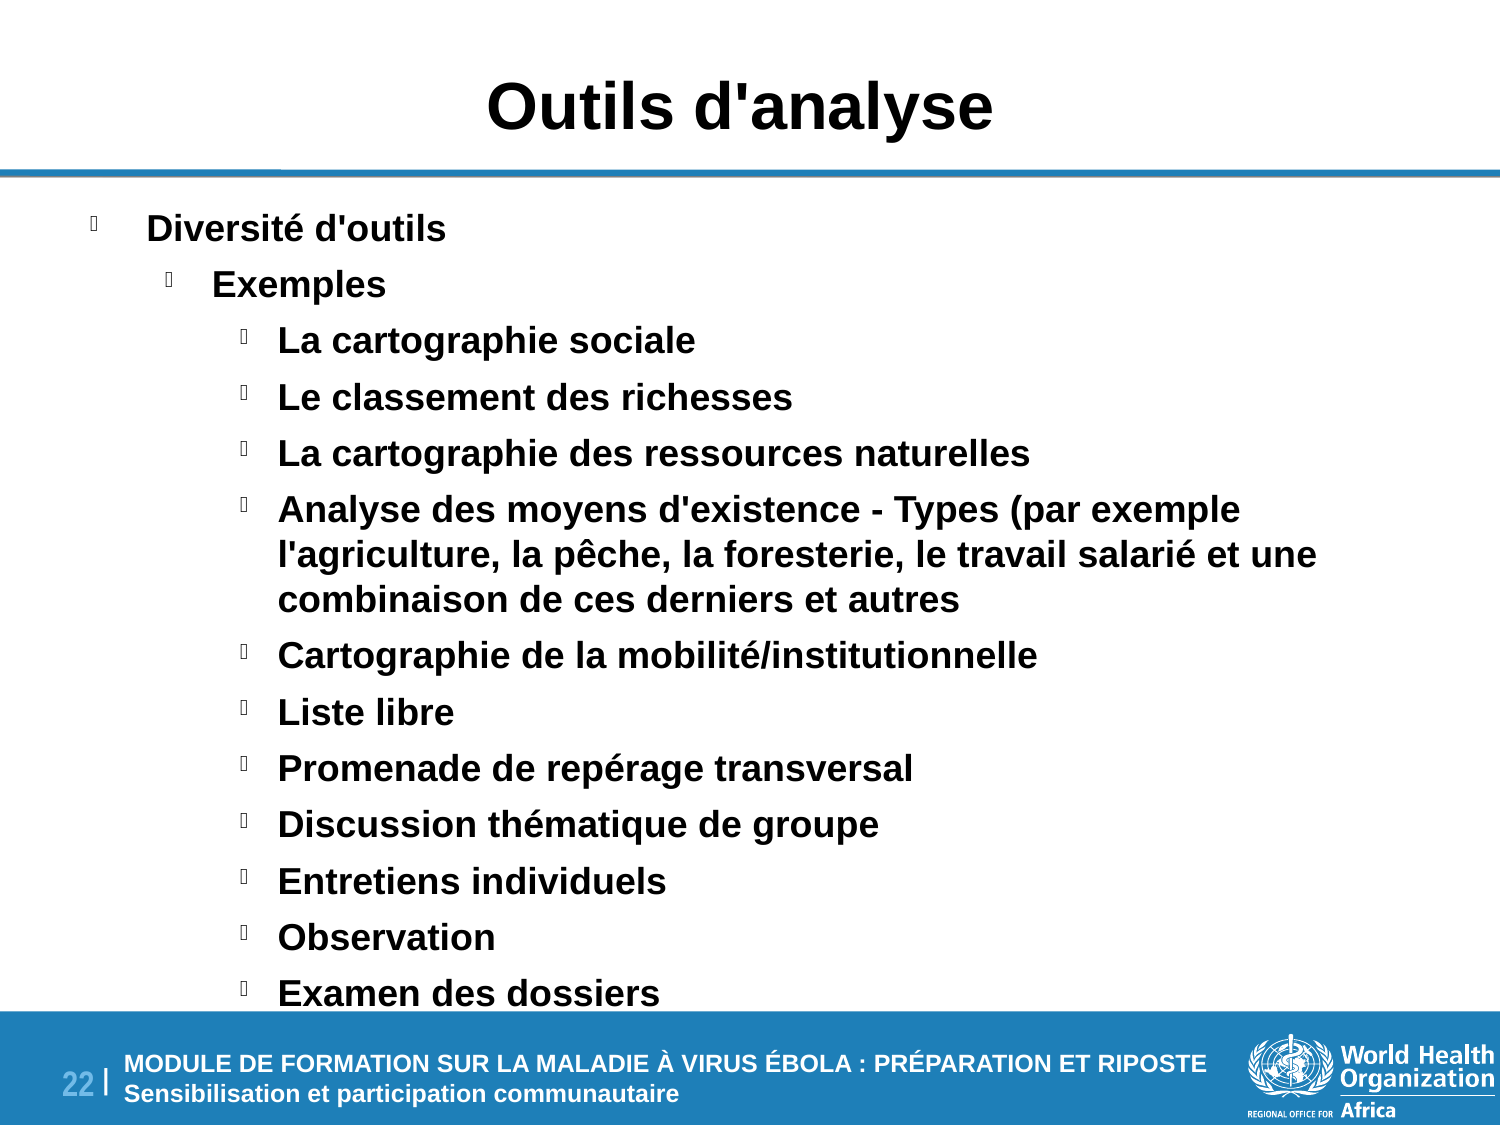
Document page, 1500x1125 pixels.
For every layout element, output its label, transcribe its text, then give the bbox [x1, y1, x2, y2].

list Diversité d'outils Exemples La cartographie sociale Le classement des richesses La cartographie des ressources naturelles Analyse des moyens d'existence - Types (par exemple l'agriculture, la pêche, la foresterie, le travail salarié et une combinaison de ces derniers et autres Cartographie de la mobilité/institutionnelle Liste libre Promenade de repérage transversal Discussion thématique de groupe Entretiens individuels Observation Examen des dossiers [75, 196, 1425, 1005]
title Outils d'analyse [75, 45, 1425, 161]
